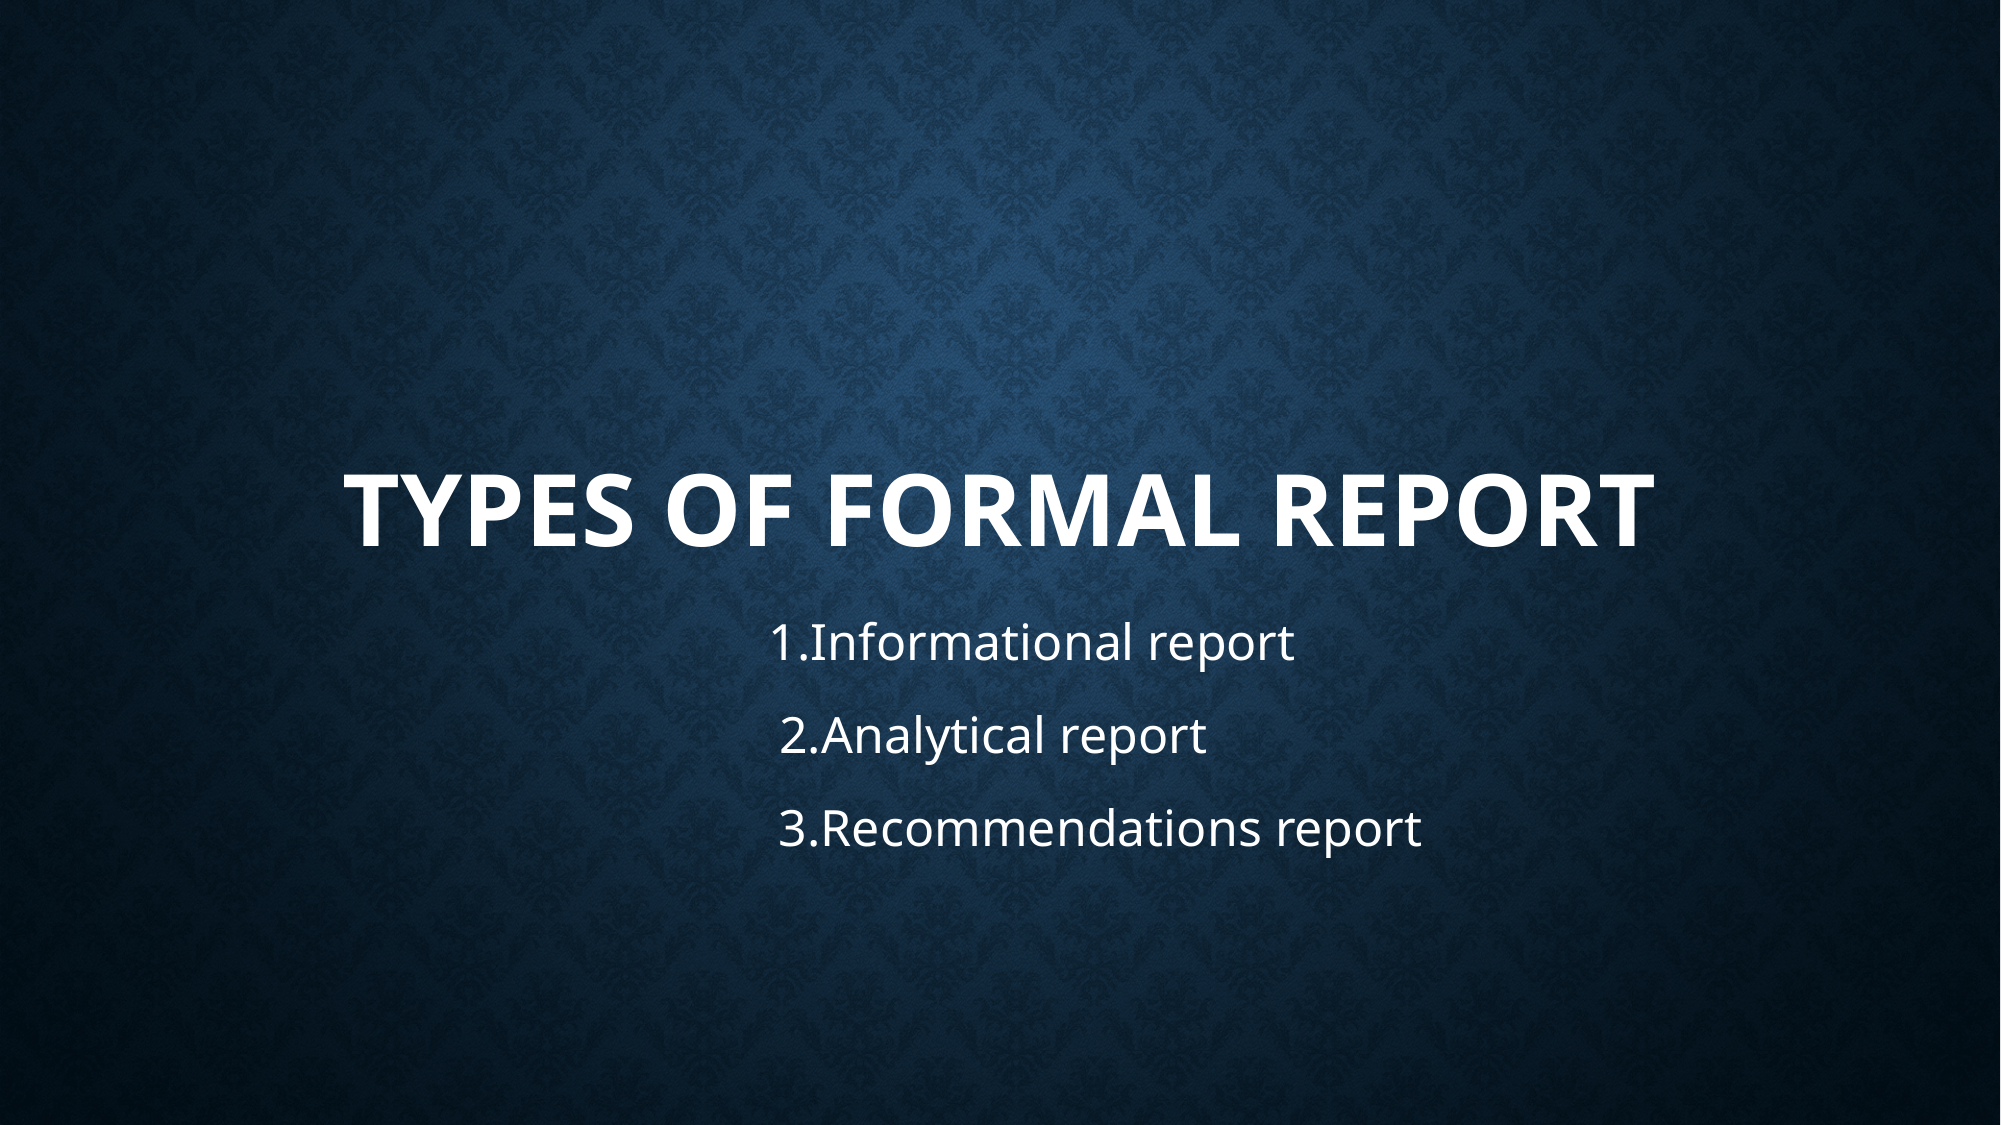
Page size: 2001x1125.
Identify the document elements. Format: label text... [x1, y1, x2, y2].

subtitle 1.Informational report 2.Analytical report 3.Recommendations report [261, 590, 1739, 863]
title Types of formal report [261, 184, 1739, 576]
